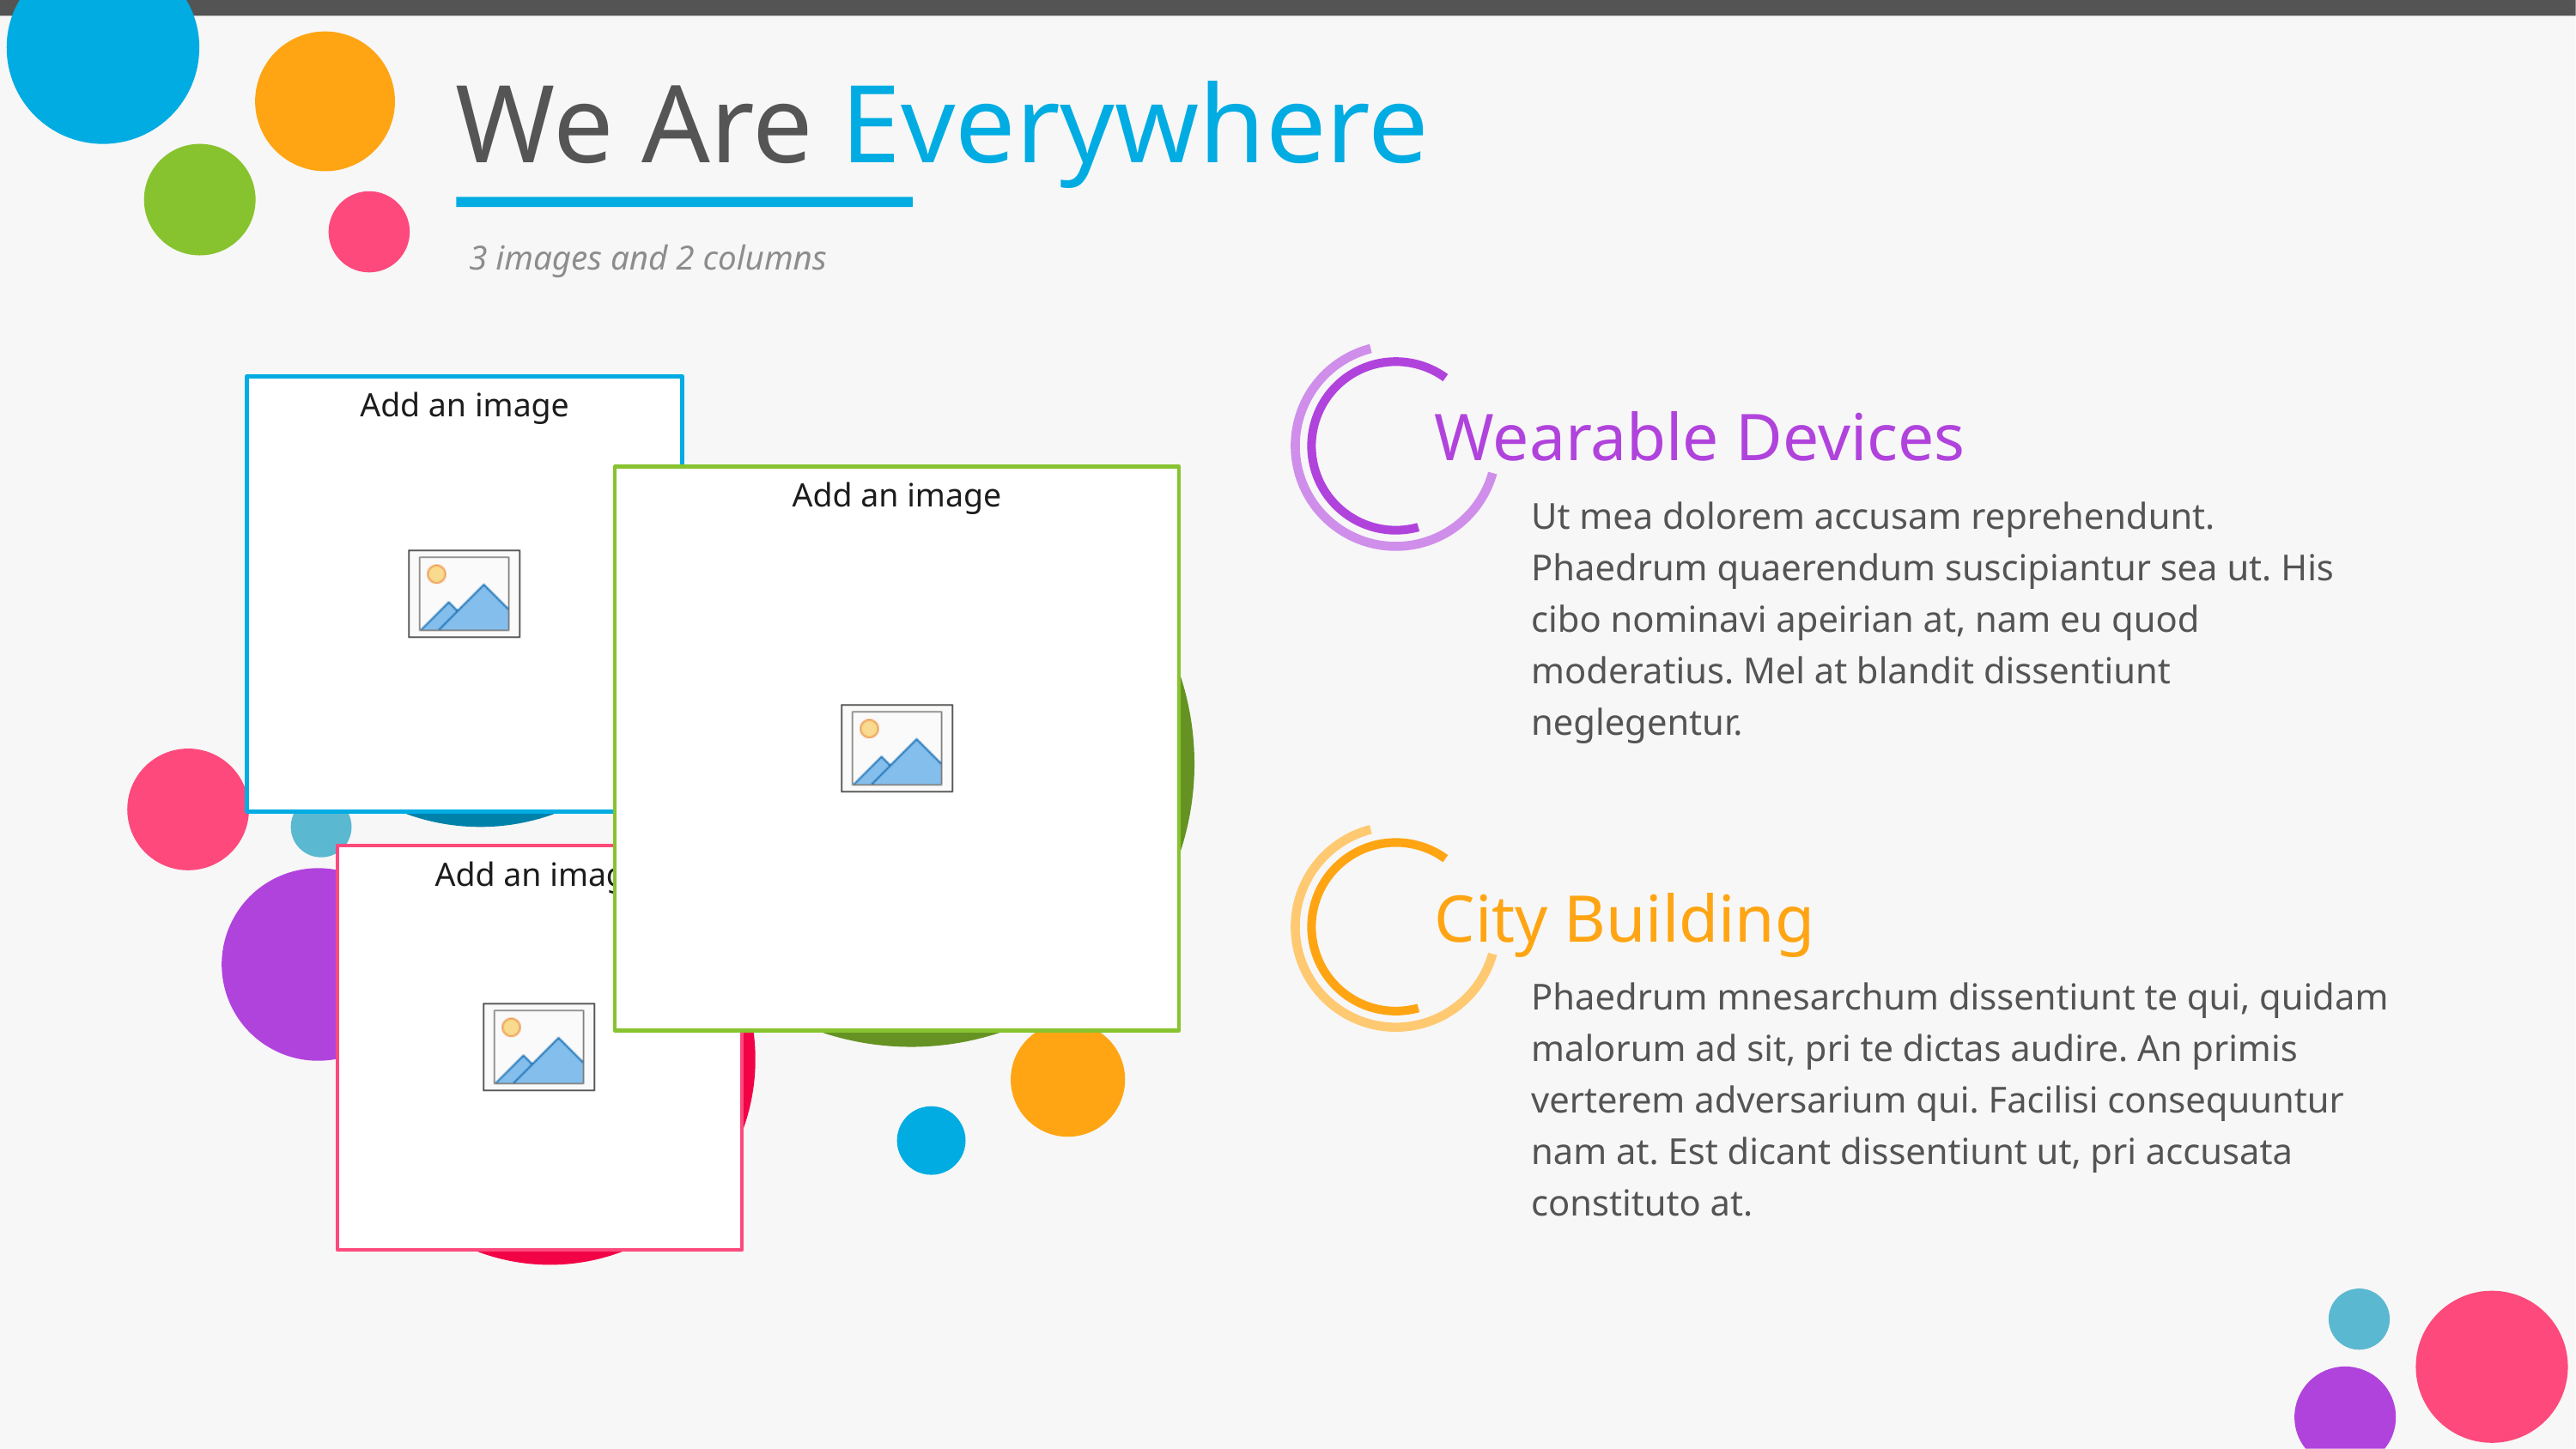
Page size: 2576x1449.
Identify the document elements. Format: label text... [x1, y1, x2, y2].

list 3 images and 2 columns [446, 217, 2465, 288]
list Wearable Devices [1411, 373, 2415, 486]
title We Are Everywhere [433, 34, 2454, 204]
picture [250, 379, 1177, 1248]
list Ut mea dolorem accusam reprehendunt. Phaedrum quaerendum suscipiantur sea ut. His cibo nominavi apeirian at, nam eu quod moderatius. Mel at blandit dissentiunt neglegentur. [1508, 473, 2415, 786]
list Phaedrum mnesarchum dissentiunt te qui, quidam malorum ad sit, pri te dictas audire. An primis verterem adversarium qui. Facilisi consequuntur nam at. Est dicant dissentiunt ut, pri accusata constituto at. [1508, 954, 2415, 1268]
list City Building [1411, 854, 2415, 967]
